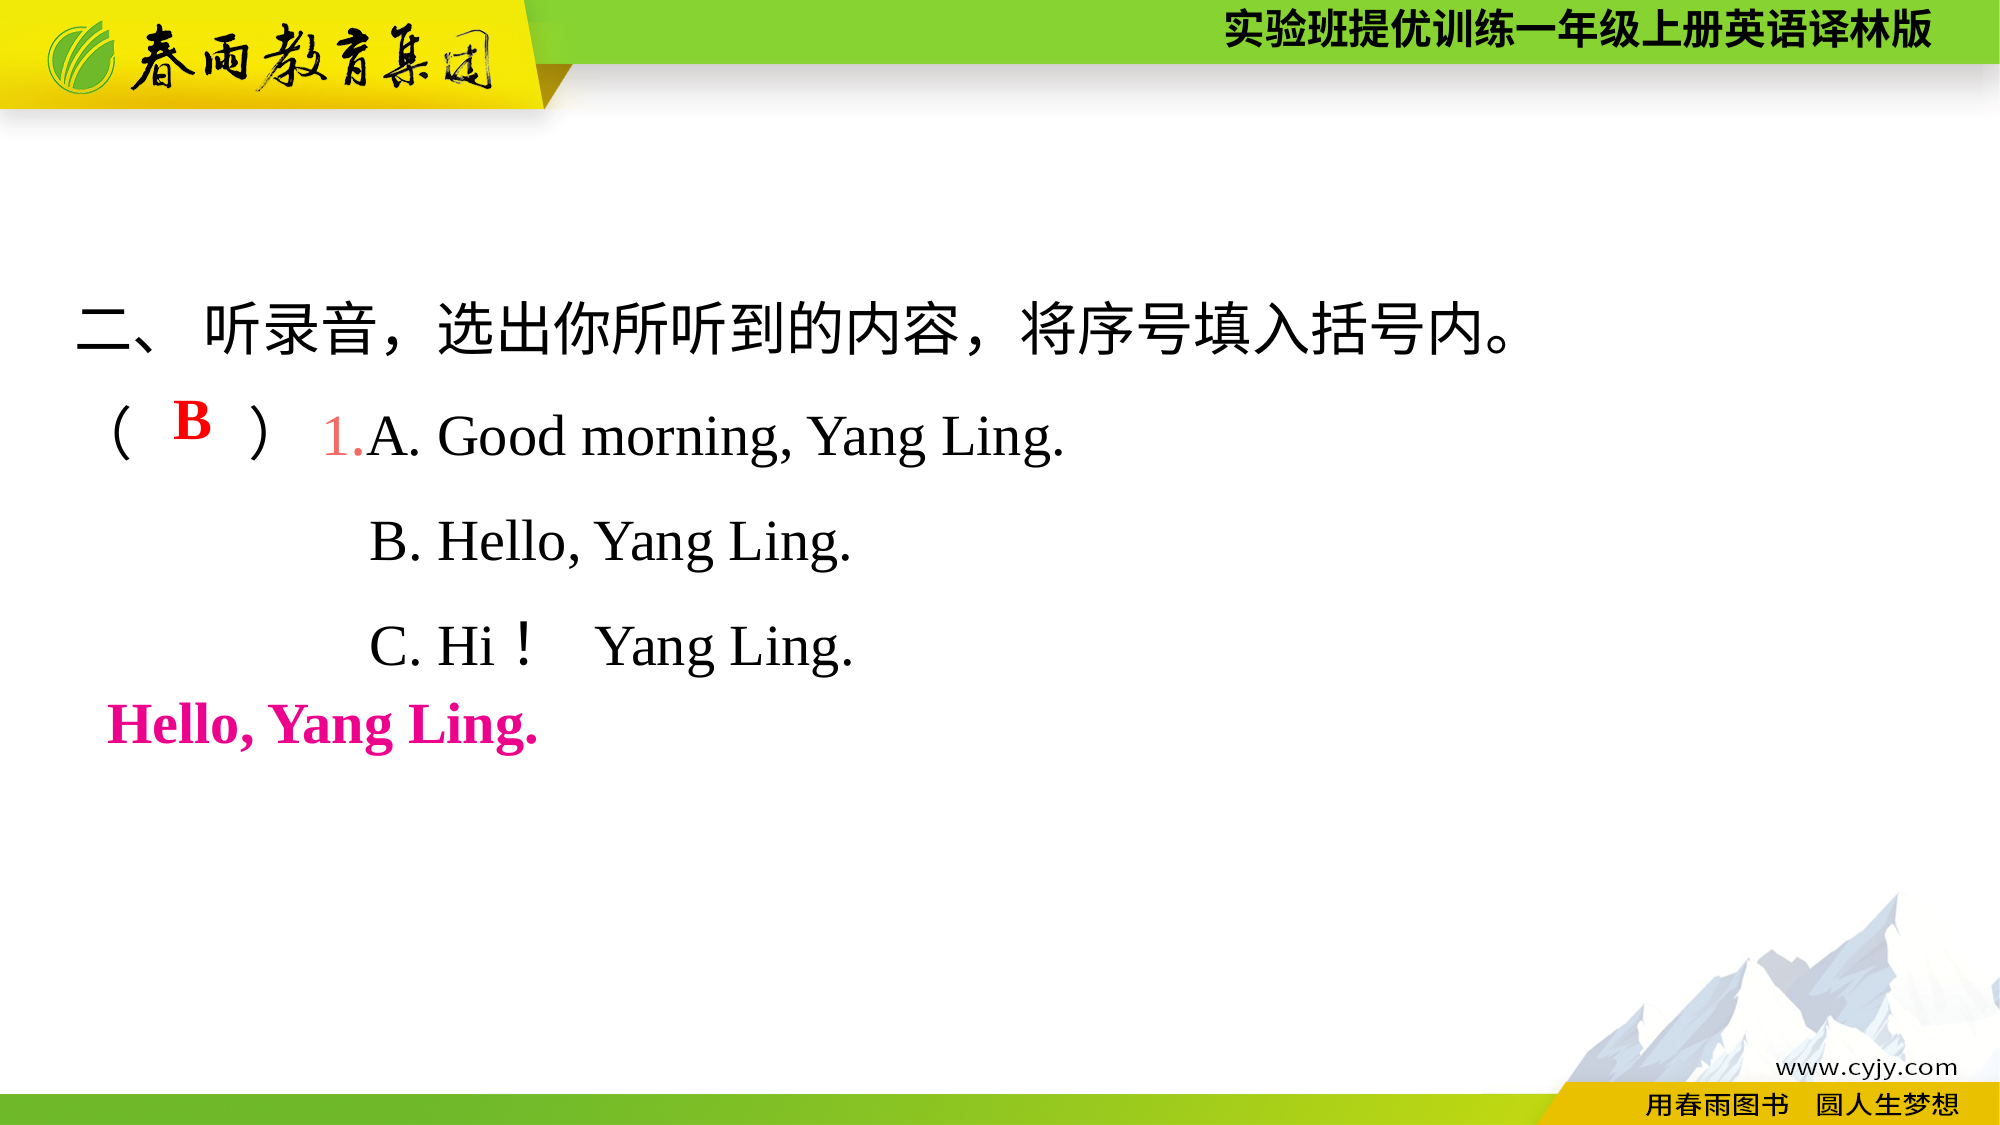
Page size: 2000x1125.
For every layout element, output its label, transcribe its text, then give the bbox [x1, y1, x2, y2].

list 二、 听录音，选出你所听到的内容，将序号填入括号内。 （ ）1.A. Good morning, Yang Ling. B. Hello, Yang Ling. C. Hi！ Yang Ling. [59, 249, 1944, 676]
text_box Hello, Yang Ling. [92, 677, 555, 763]
text_box B [158, 373, 228, 459]
picture [0, 0, 2000, 1125]
